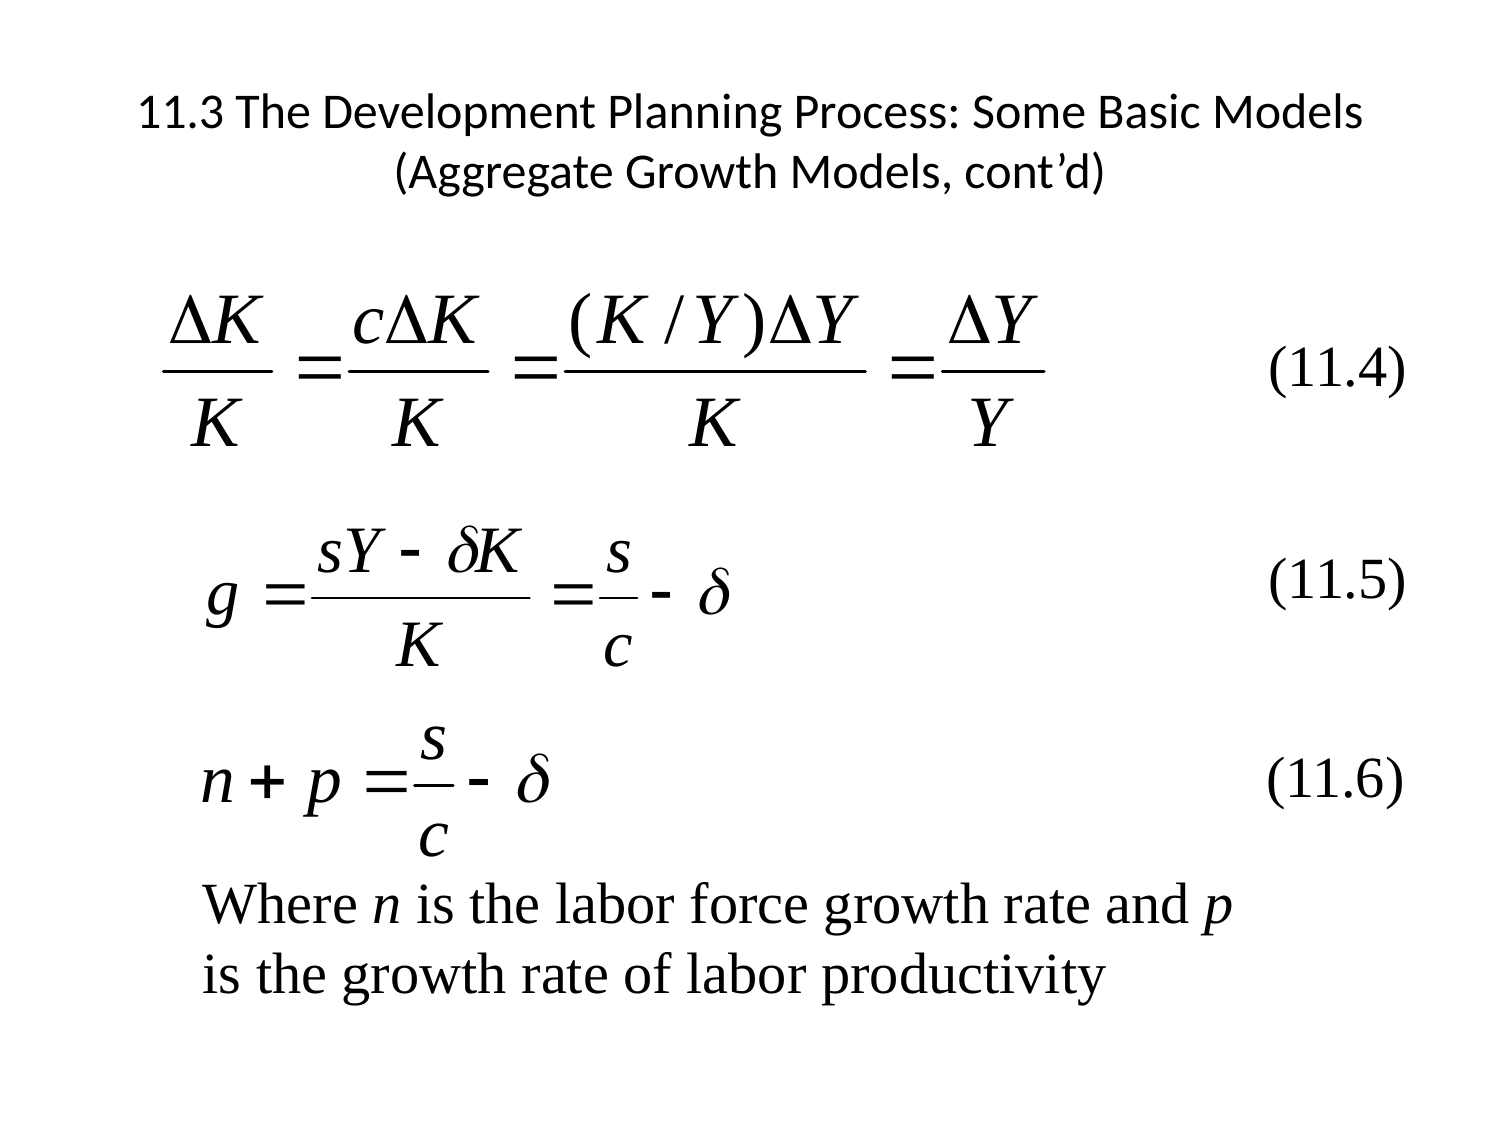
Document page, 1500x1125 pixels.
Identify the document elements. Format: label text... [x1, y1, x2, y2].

title 11.3 The Development Planning Process: Some Basic Models (Aggregate Growth Models, cont’d) [75, 45, 1425, 233]
text_box (11.6) [1251, 731, 1420, 816]
text_box (11.5) [1253, 532, 1423, 618]
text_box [190, 693, 573, 873]
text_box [151, 274, 1059, 463]
text_box Where n is the labor force growth rate and p is the growth rate of labor productivity [188, 857, 1264, 1013]
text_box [192, 509, 747, 681]
text_box (11.4) [1253, 320, 1423, 405]
